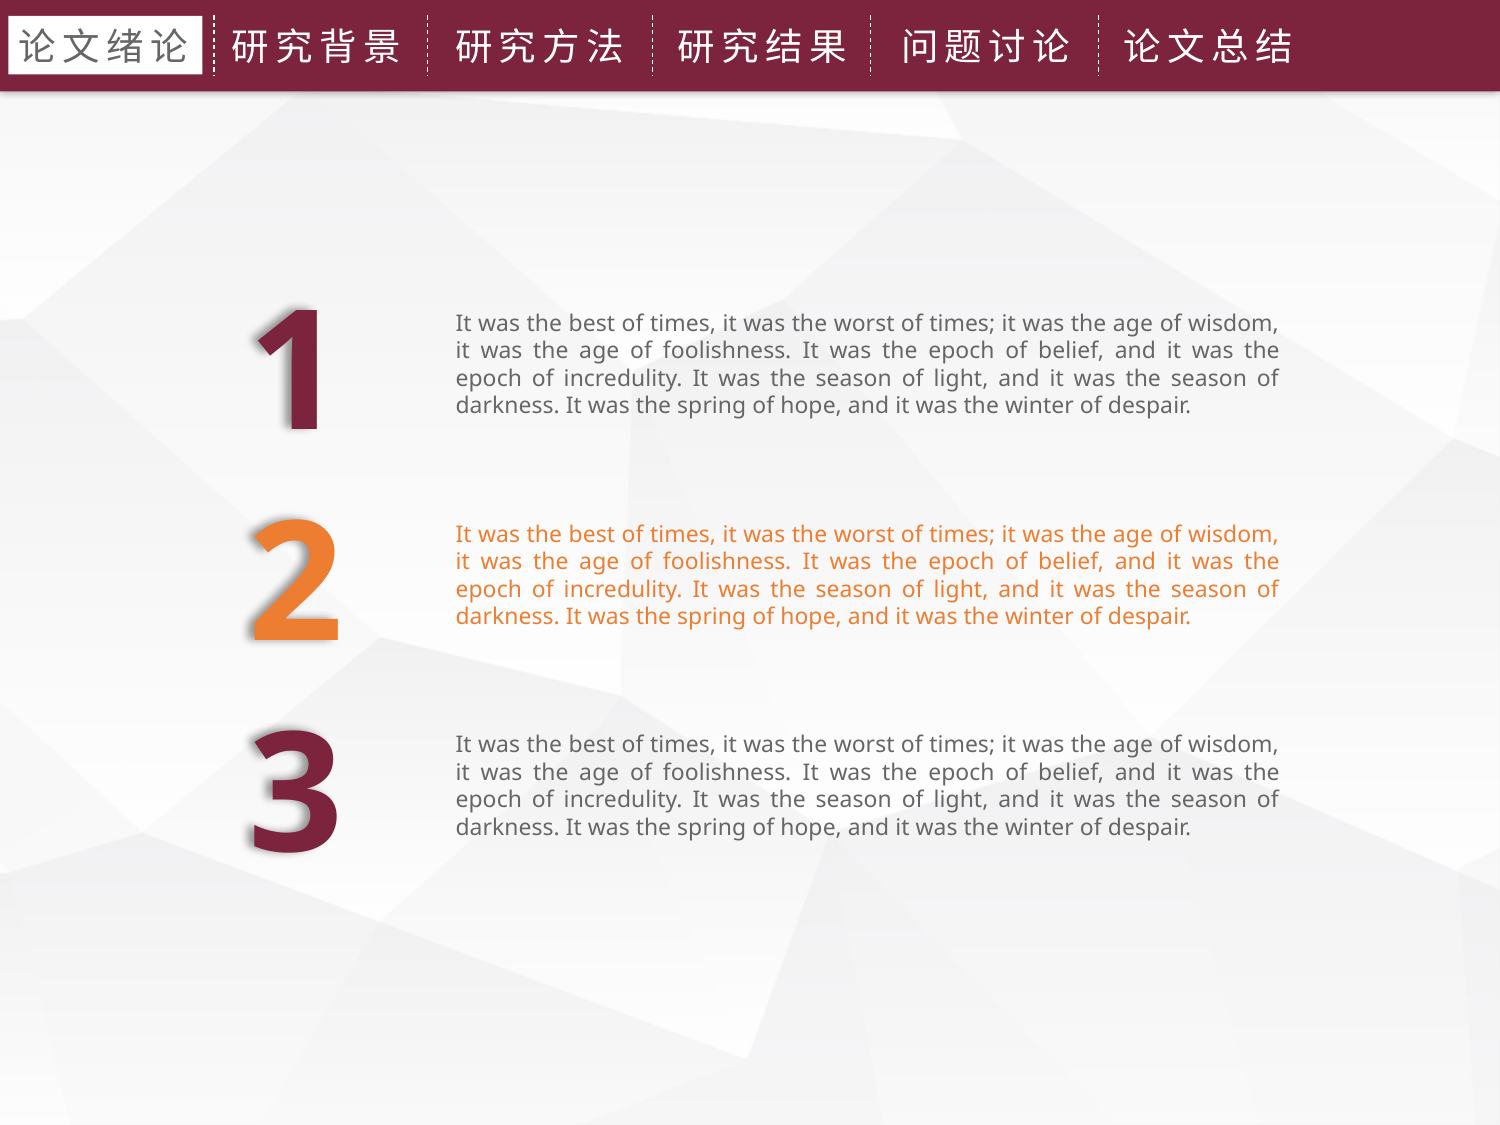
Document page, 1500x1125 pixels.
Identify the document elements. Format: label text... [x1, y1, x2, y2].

text_box 2 [204, 466, 389, 677]
picture [0, 92, 1500, 1125]
text_box 论文绪论 [4, 15, 213, 76]
text_box 研究结果 [871, 15, 876, 76]
text_box 研究方法 [440, 15, 652, 76]
text_box 1 [204, 255, 389, 466]
text_box 论文总结 [1109, 15, 1322, 76]
text_box It was the best of times, it was the worst of times; it was the age of wisdom, it was the age of foolishness. It was the epoch of belief, and it was the epoch of incredulity. It was the season of light, and it was the season of darkness. It was the spring of hope, and it was the winter of despair. [440, 511, 1295, 637]
text_box 问题讨论 [886, 15, 1098, 76]
text_box It was the best of times, it was the worst of times; it was the age of wisdom, it was the age of foolishness. It was the epoch of belief, and it was the epoch of incredulity. It was the season of light, and it was the season of darkness. It was the spring of hope, and it was the winter of despair. [440, 722, 1295, 848]
text_box 3 [204, 677, 389, 892]
text_box 研究背景 [217, 15, 427, 76]
text_box It was the best of times, it was the worst of times; it was the age of wisdom, it was the age of foolishness. It was the epoch of belief, and it was the epoch of incredulity. It was the season of light, and it was the season of darkness. It was the spring of hope, and it was the winter of despair. [440, 301, 1295, 426]
text_box 研究结果 [663, 15, 870, 76]
text_box [0, 0, 1500, 92]
